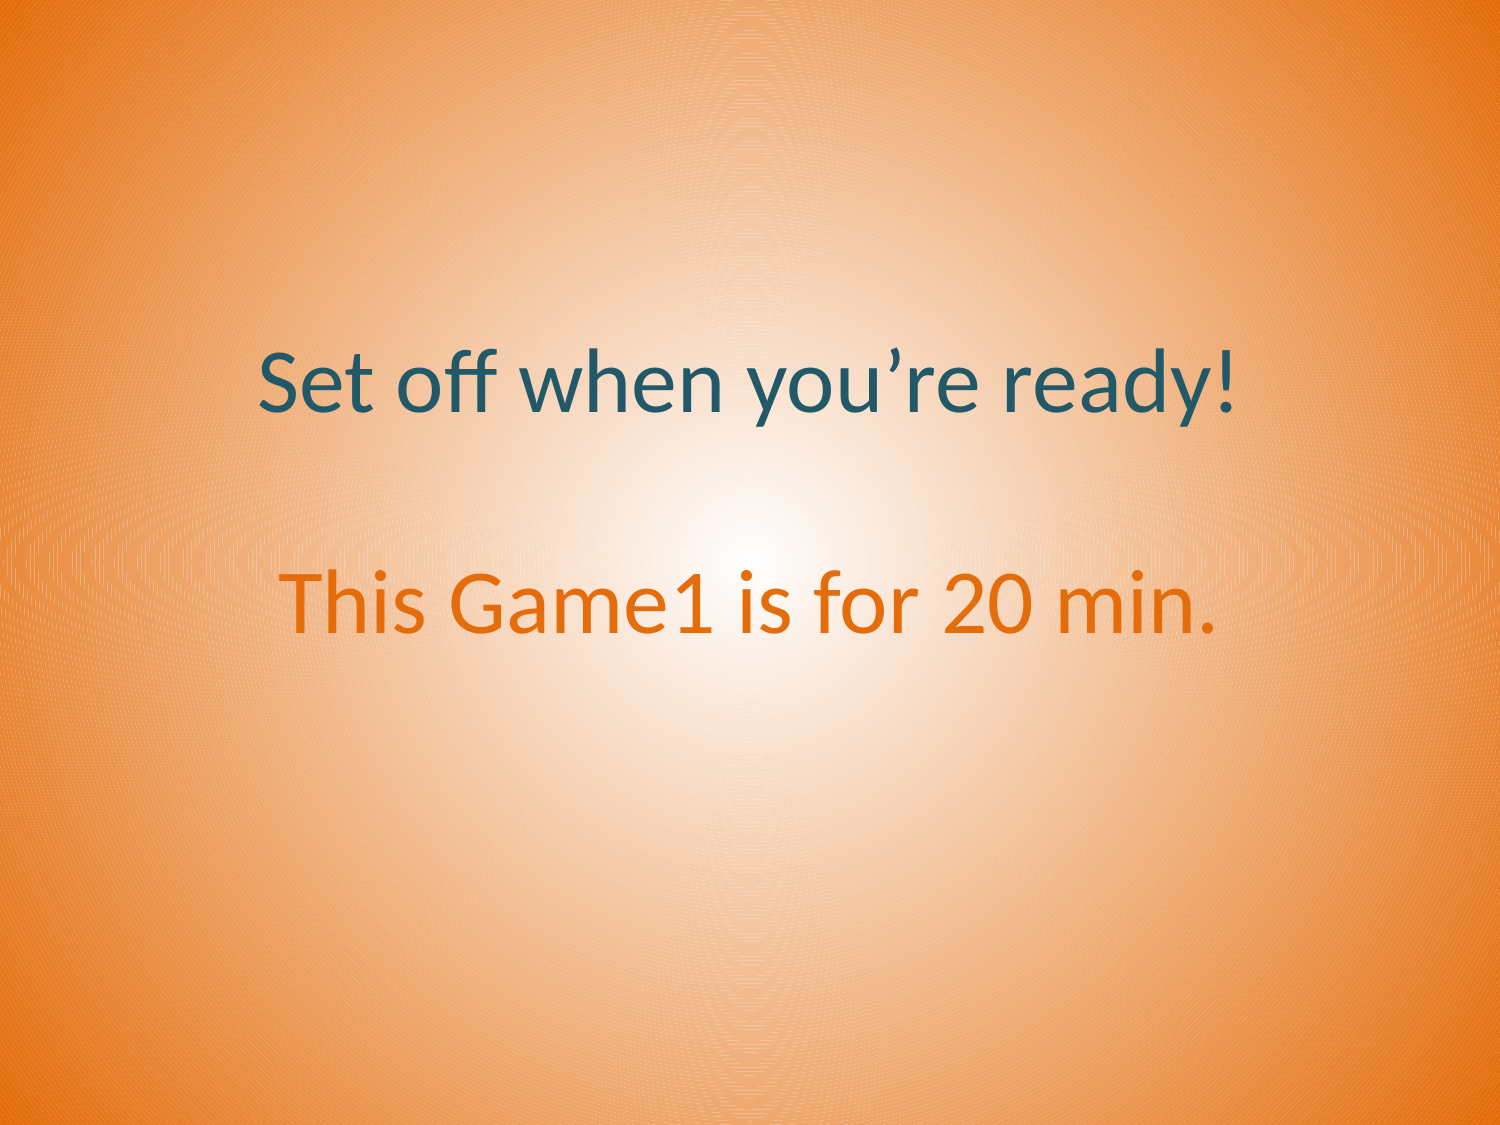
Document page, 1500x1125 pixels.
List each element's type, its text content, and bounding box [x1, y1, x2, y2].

title Set off when you’re ready! This Game1 is for 20 min. [112, 269, 1388, 704]
